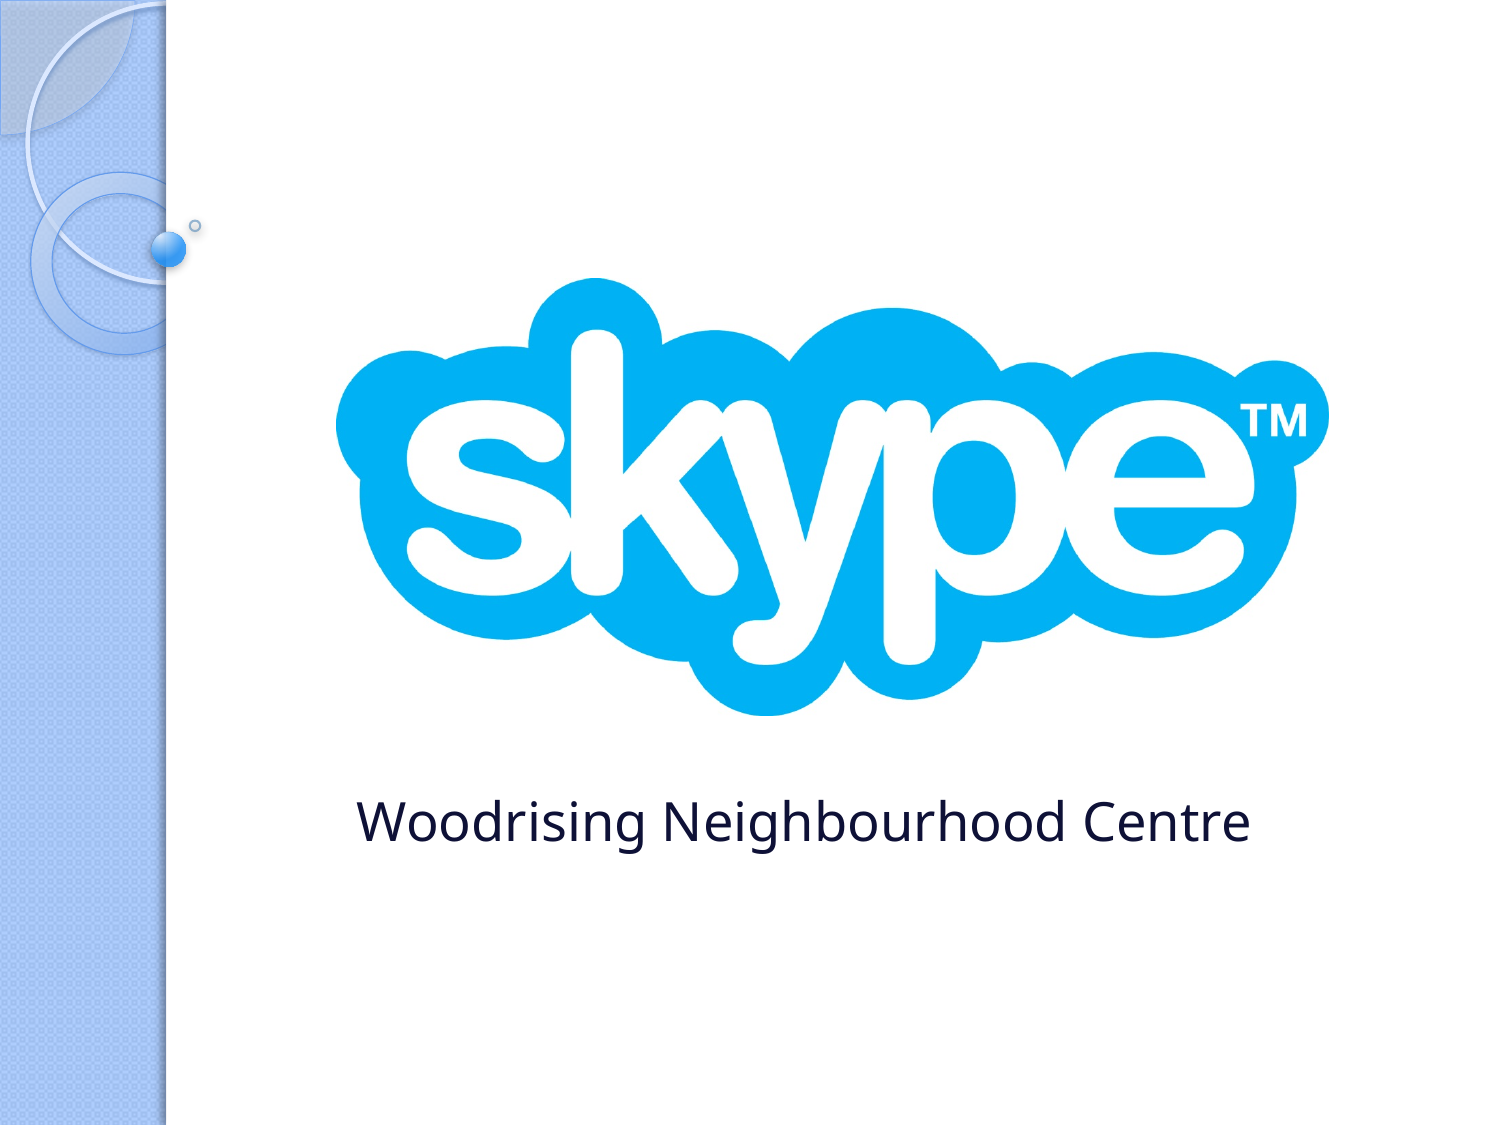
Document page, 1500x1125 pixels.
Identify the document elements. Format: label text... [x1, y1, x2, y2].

picture [774, 426, 1329, 717]
picture [1271, 404, 1306, 436]
picture [336, 433, 758, 717]
picture [336, 278, 587, 417]
picture [604, 278, 1329, 405]
picture [1240, 404, 1267, 436]
picture [407, 330, 1254, 665]
subtitle Woodrising Neighbourhood Centre [194, 786, 1410, 934]
